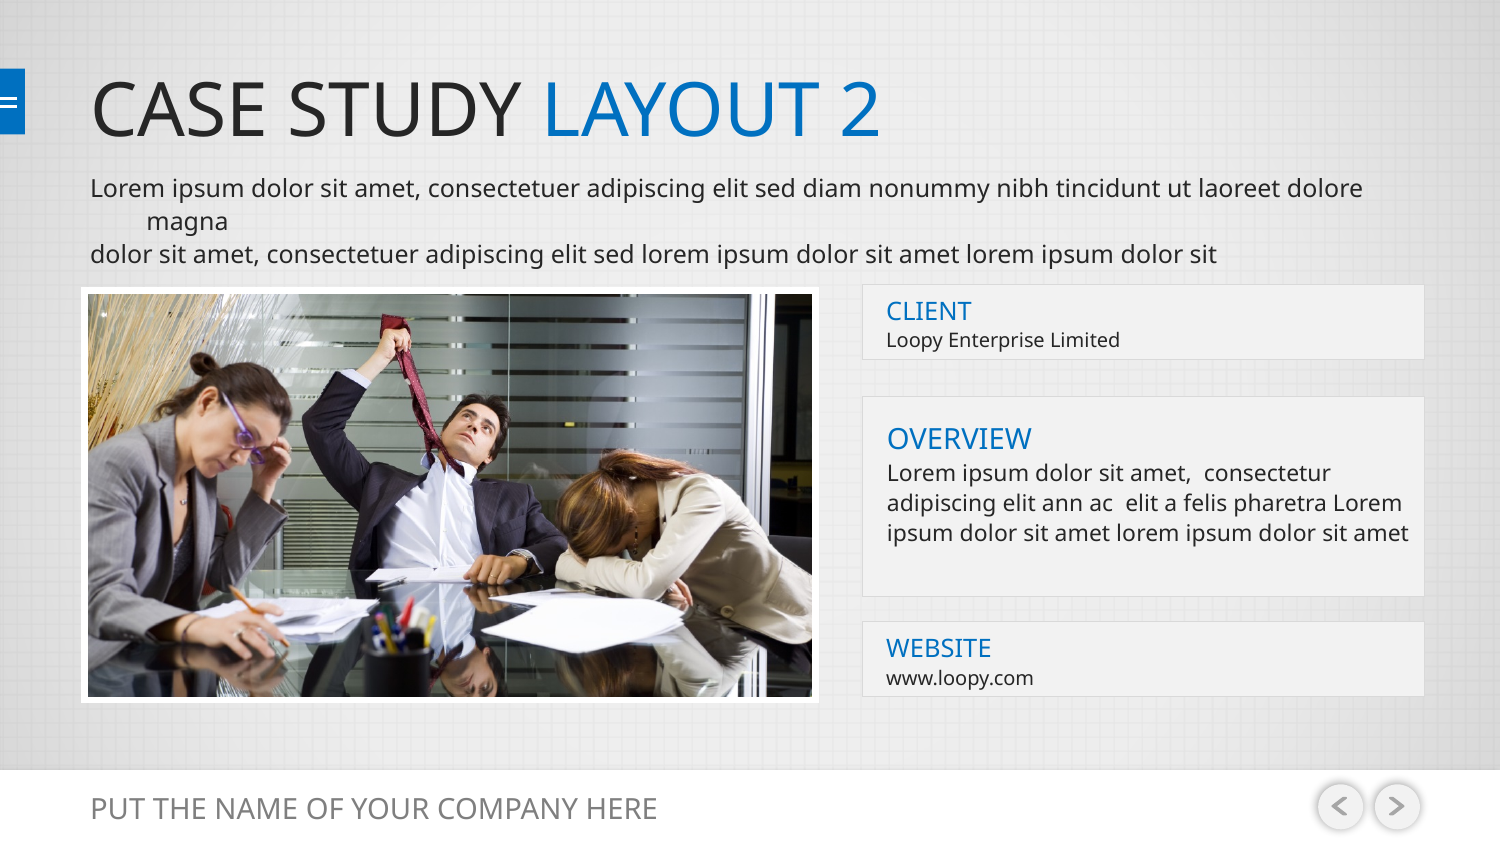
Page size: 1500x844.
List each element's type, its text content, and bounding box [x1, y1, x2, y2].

title CASE STUDY LAYOUT 2 [75, 71, 1325, 142]
list WEBSITE www.loopy.com [862, 621, 1425, 697]
picture [0, 0, 1500, 770]
footer PUT THE NAME OF YOUR COMPANY HERE [75, 784, 1163, 833]
list CLIENT Loopy Enterprise Limited [862, 284, 1425, 360]
list Lorem ipsum dolor sit amet, consectetuer adipiscing elit sed diam nonummy nibh tincidunt ut laoreet dolore magna dolor sit amet, consectetuer adipiscing elit sed lorem ipsum dolor sit amet lorem ipsum dolor sit [75, 162, 1425, 247]
list OVERVIEW Lorem ipsum dolor sit amet, consectetur adipiscing elit ann ac elit a felis pharetra Lorem ipsum dolor sit amet lorem ipsum dolor sit amet [862, 396, 1425, 597]
